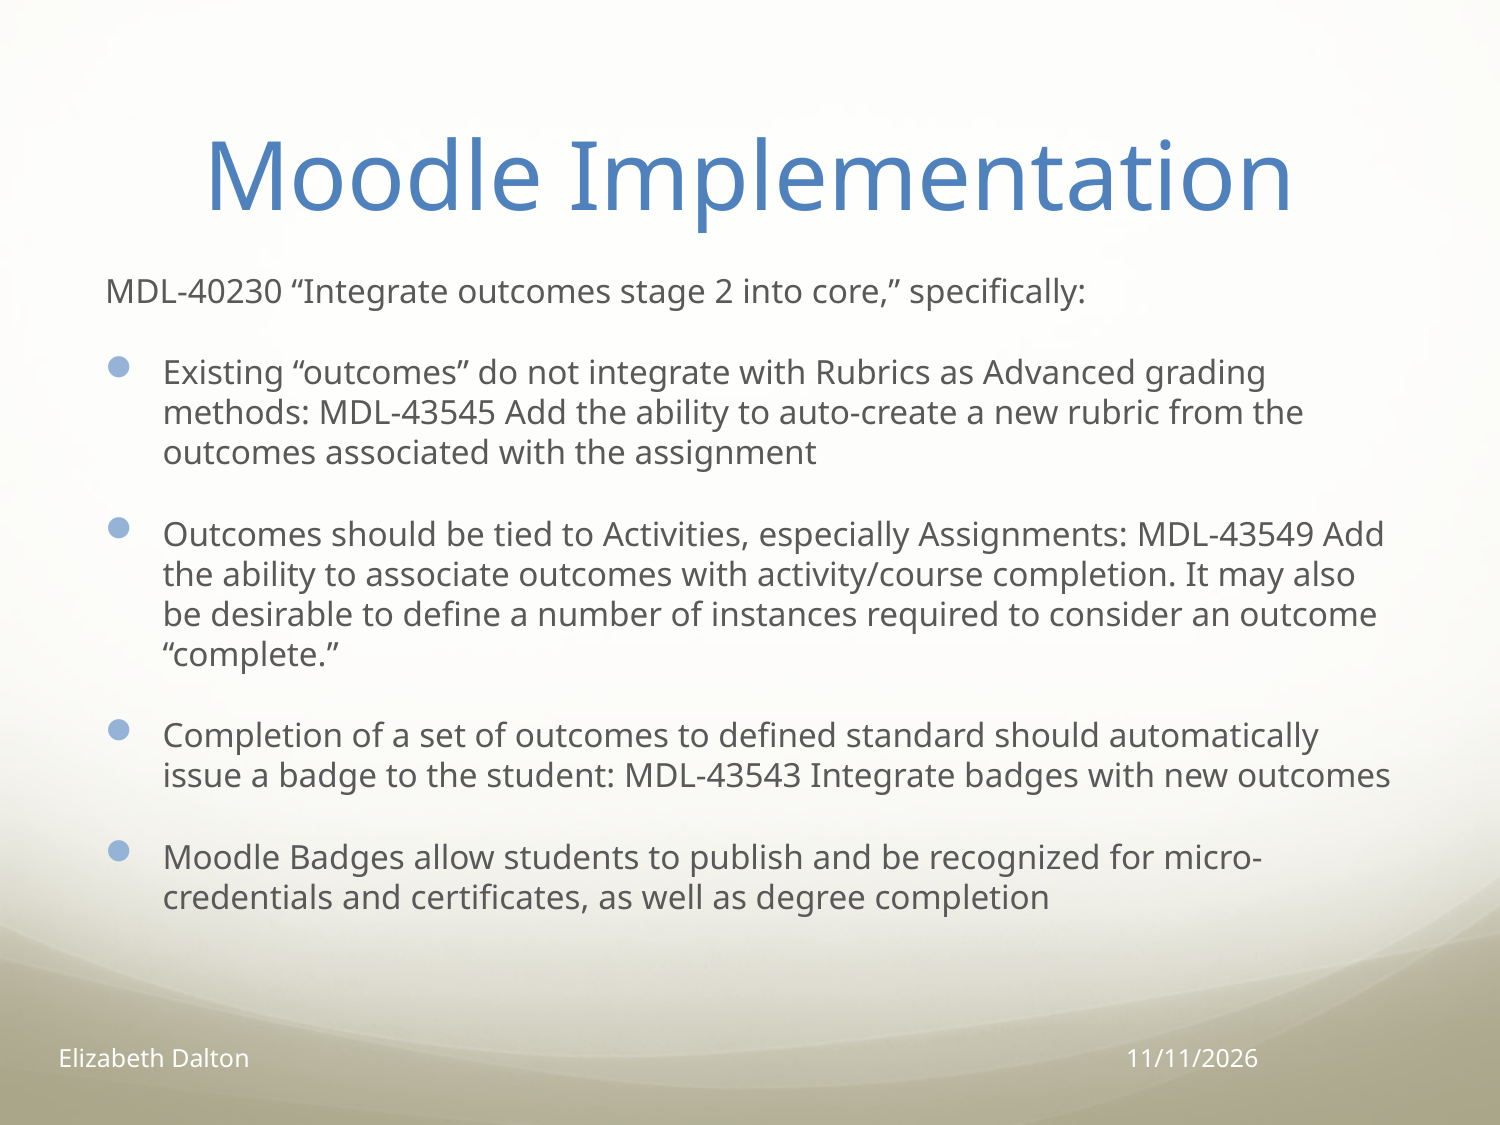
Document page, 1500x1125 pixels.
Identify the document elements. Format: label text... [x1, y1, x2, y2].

list MDL-40230 “Integrate outcomes stage 2 into core,” specifically: Existing “outcomes” do not integrate with Rubrics as Advanced grading methods: MDL-43545 Add the ability to auto-create a new rubric from the outcomes associated with the assignment Outcomes should be tied to Activities, especially Assignments: MDL-43549 Add the ability to associate outcomes with activity/course completion. It may also be desirable to define a number of instances required to consider an outcome “complete.” Completion of a set of outcomes to defined standard should automatically issue a badge to the student: MDL-43543 Integrate badges with new outcomes Moodle Badges allow students to publish and be recognized for micro-credentials and certificates, as well as degree completion [90, 262, 1410, 975]
footer Elizabeth Dalton [43, 1029, 838, 1090]
title Moodle Implementation [90, 17, 1410, 237]
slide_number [923, 1029, 1274, 1090]
